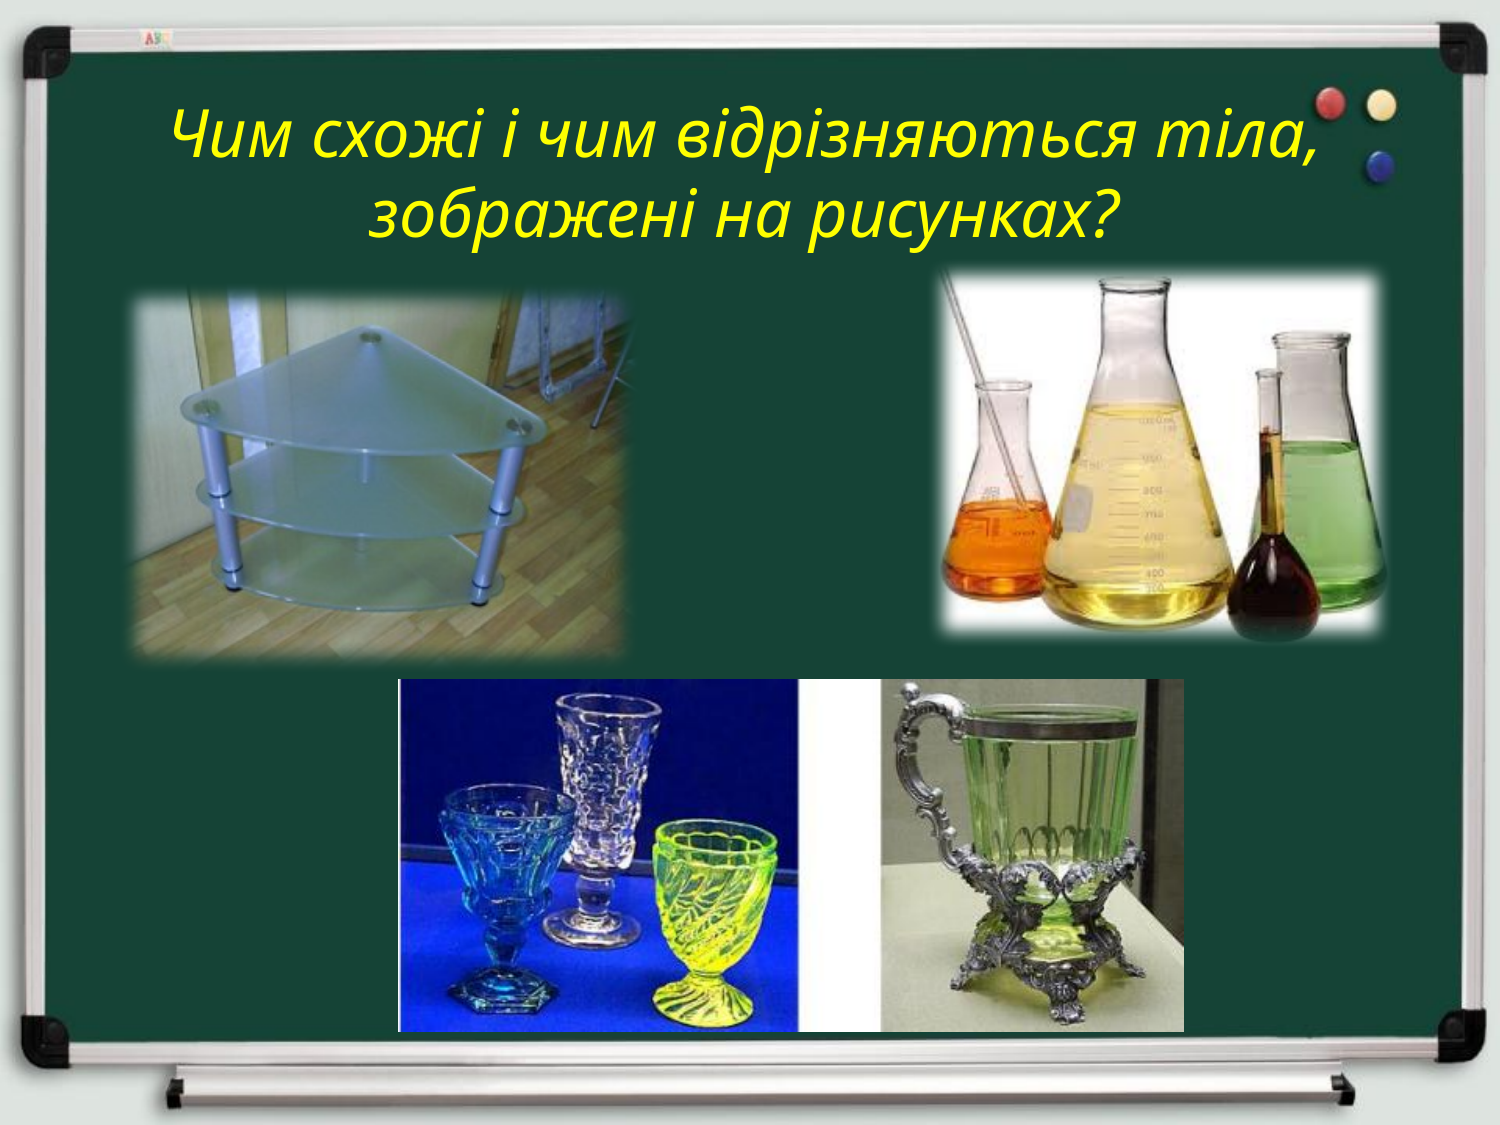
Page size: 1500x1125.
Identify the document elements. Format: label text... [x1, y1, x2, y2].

picture [0, 0, 1500, 1125]
title Чим схожі і чим відрізняються тіла, зображені на рисунках? [70, 116, 1421, 305]
